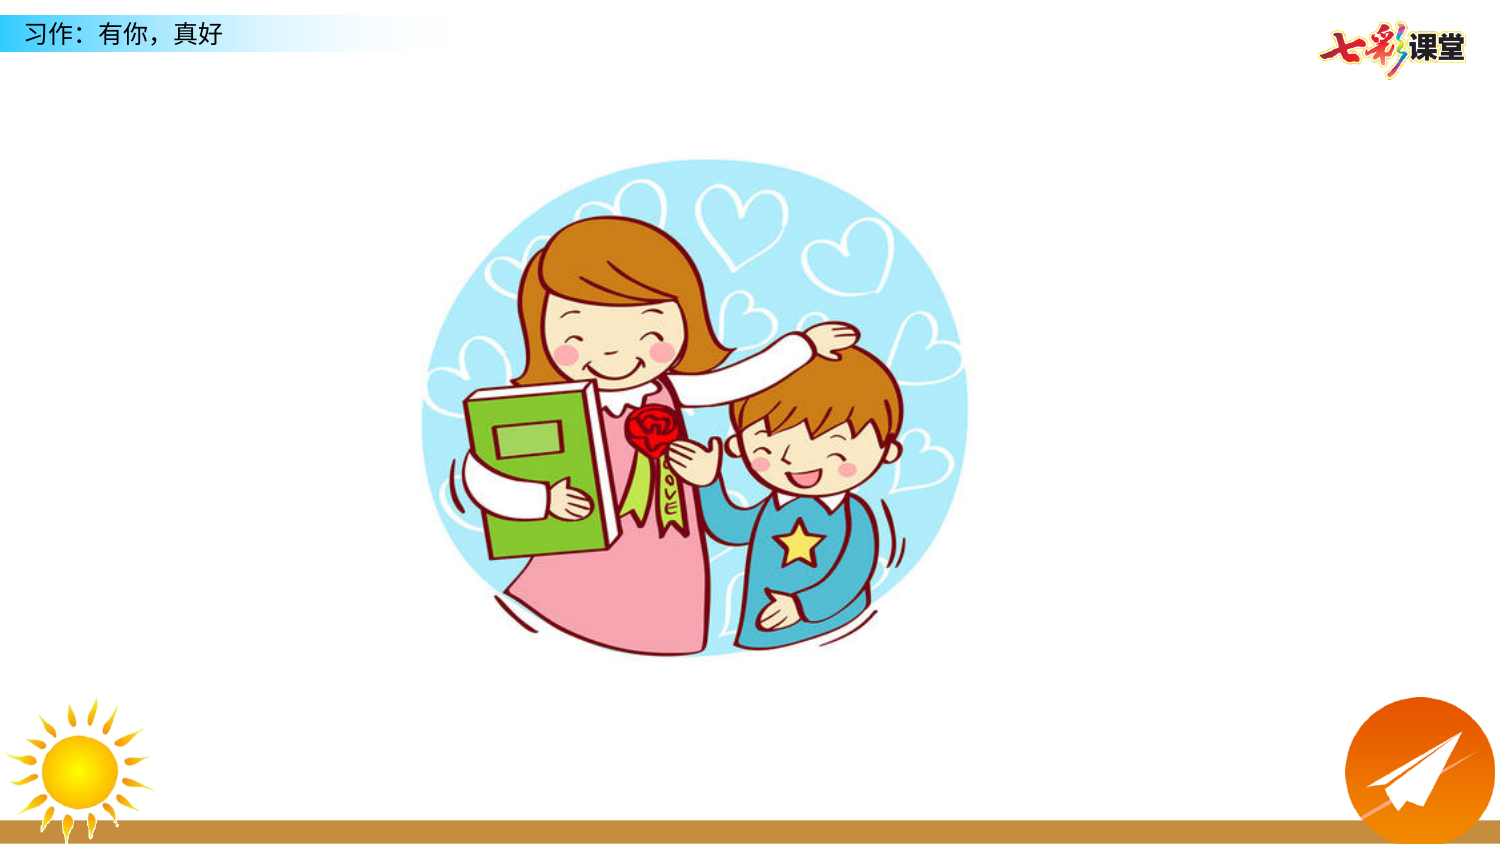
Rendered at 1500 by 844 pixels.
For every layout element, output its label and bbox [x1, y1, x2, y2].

picture [1316, 20, 1468, 80]
picture [1345, 697, 1495, 844]
picture [357, 55, 1023, 721]
picture [5, 697, 155, 844]
